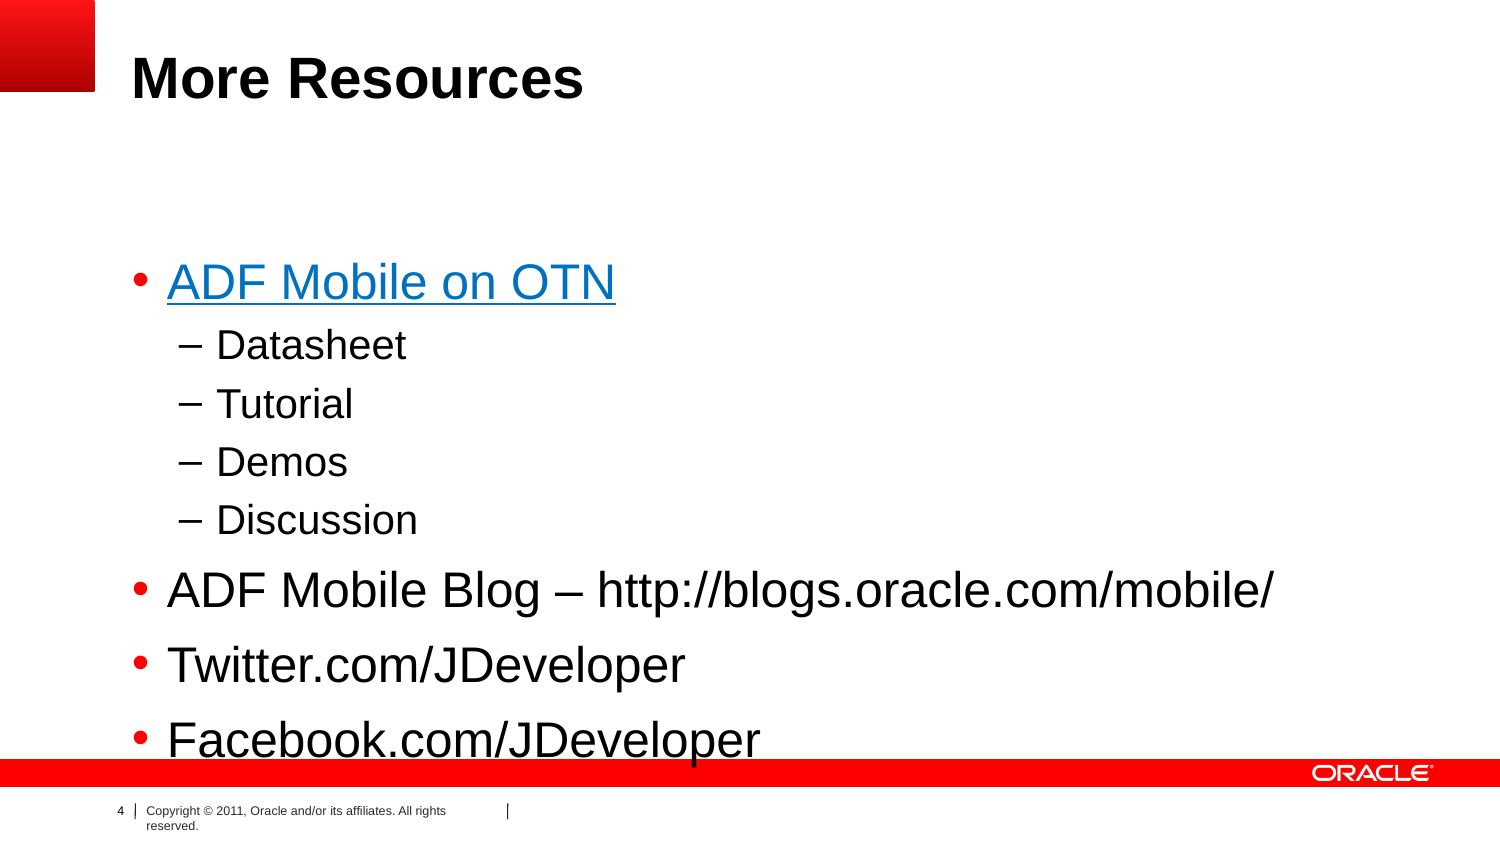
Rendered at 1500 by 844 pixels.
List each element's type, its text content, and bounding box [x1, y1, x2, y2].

picture [0, 759, 1500, 787]
list ADF Mobile on OTN Datasheet Tutorial Demos Discussion ADF Mobile Blog – http://blogs.oracle.com/mobile/ Twitter.com/JDeveloper Facebook.com/JDeveloper [131, 249, 1482, 753]
title More Resources [131, 40, 1482, 107]
